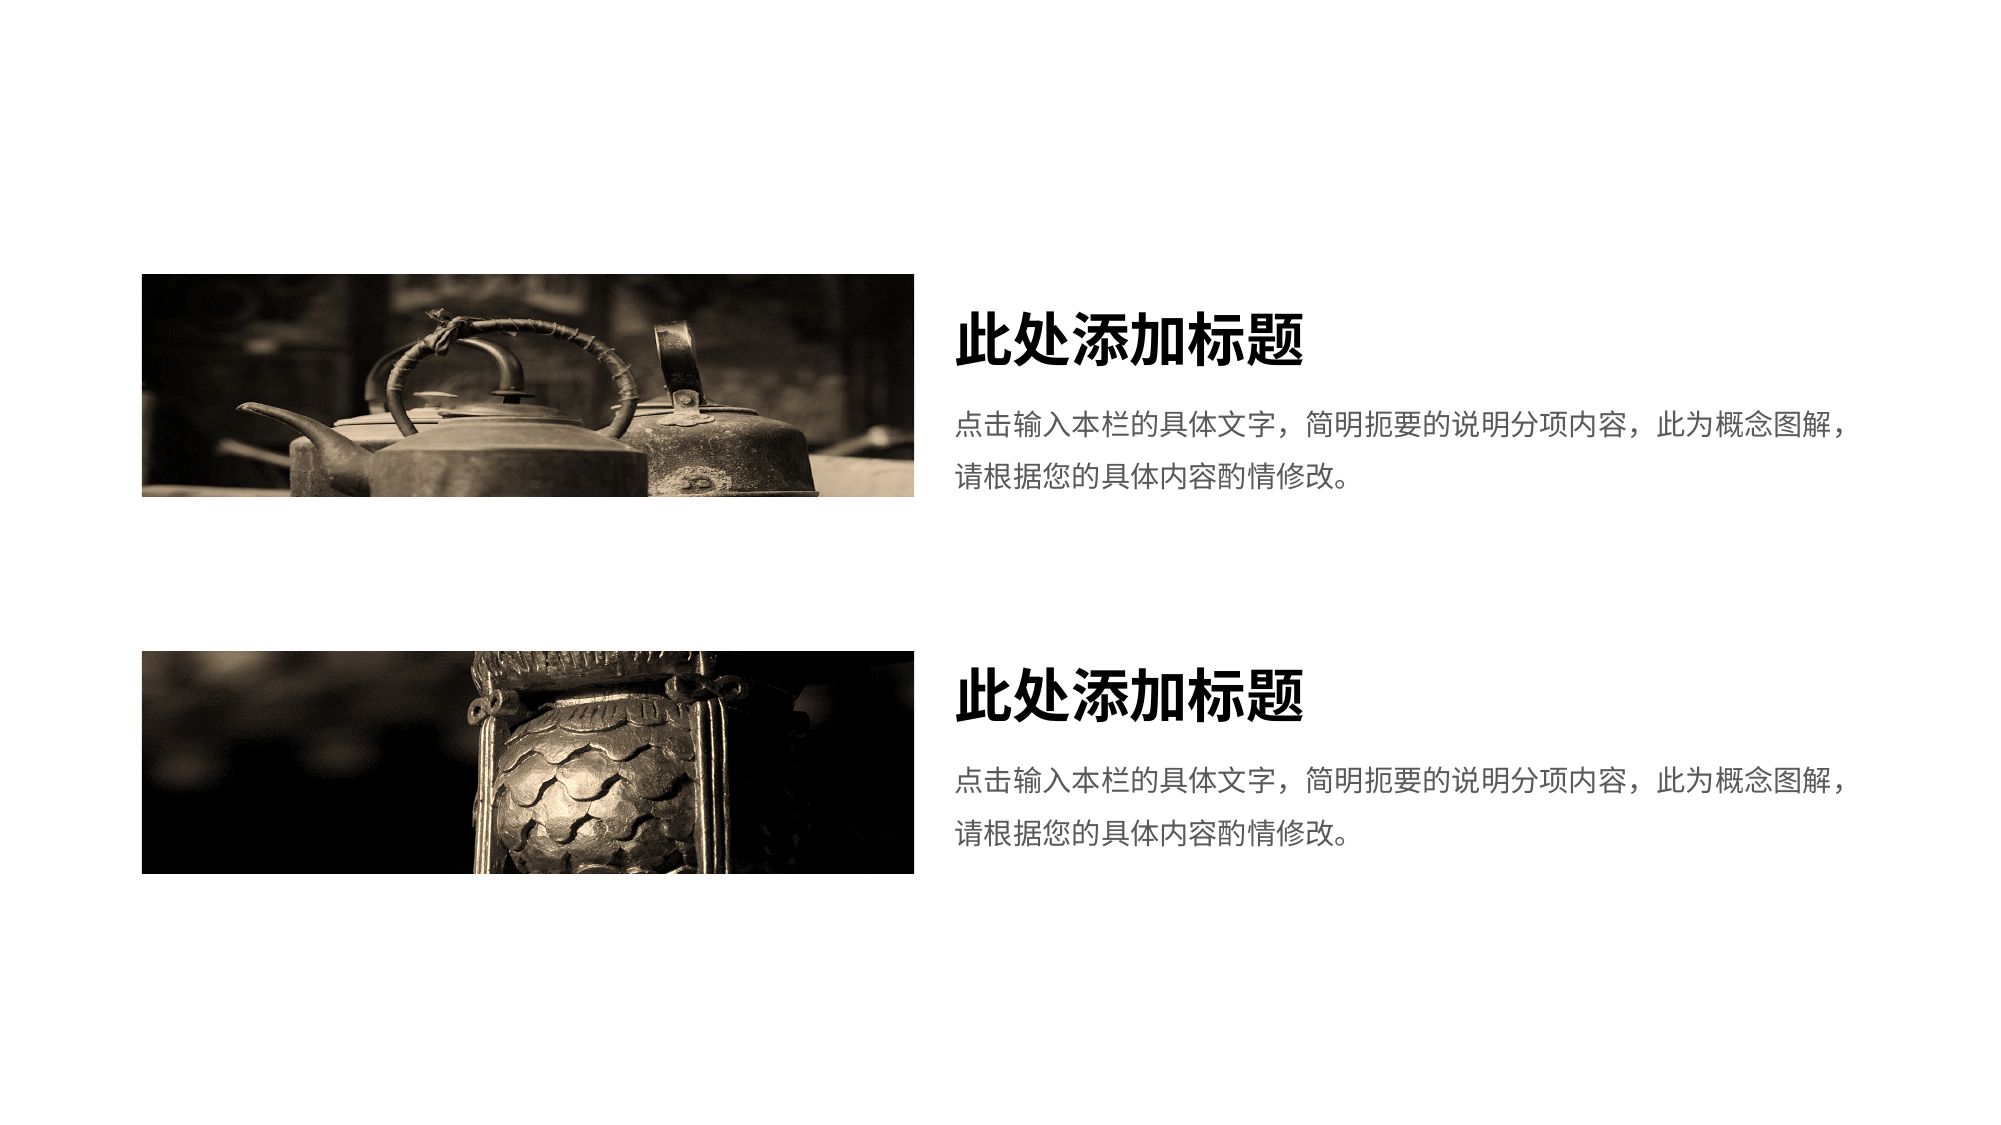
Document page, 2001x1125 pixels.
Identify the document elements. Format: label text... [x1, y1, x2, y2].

text_box 此处添加标题 [940, 295, 1467, 381]
text_box [141, 651, 915, 874]
text_box 点击输入本栏的具体文字，简明扼要的说明分项内容，此为概念图解，请根据您的具体内容酌情修改。 [939, 381, 1871, 501]
text_box 此处添加标题 [940, 651, 1467, 737]
text_box [141, 273, 915, 497]
text_box 点击输入本栏的具体文字，简明扼要的说明分项内容，此为概念图解，请根据您的具体内容酌情修改。 [939, 737, 1871, 858]
